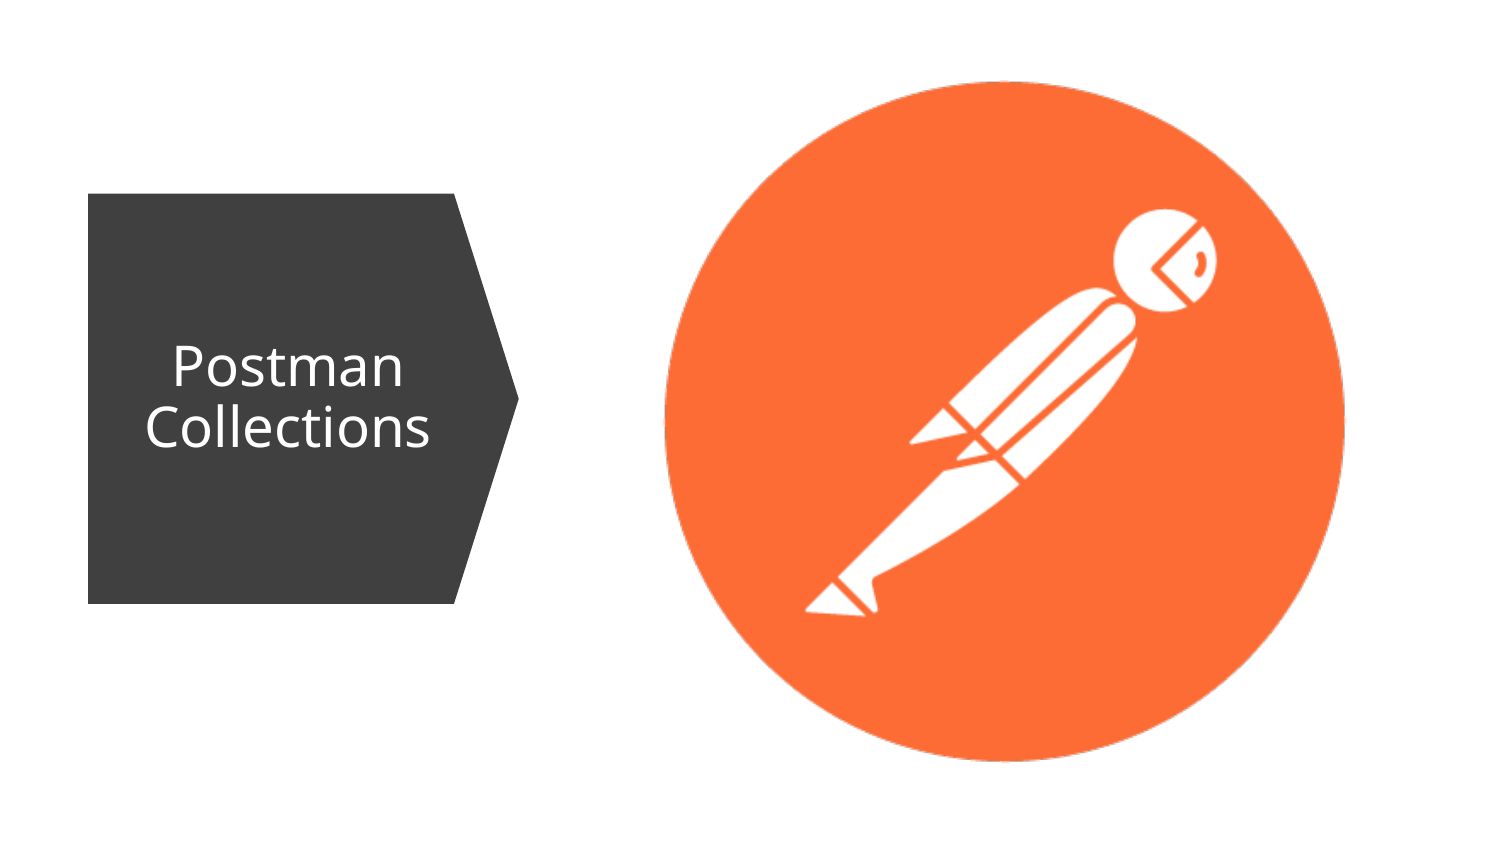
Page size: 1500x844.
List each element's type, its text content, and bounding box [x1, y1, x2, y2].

picture [661, 78, 1348, 765]
text_box [88, 193, 519, 604]
title Postman Collections [126, 242, 450, 556]
